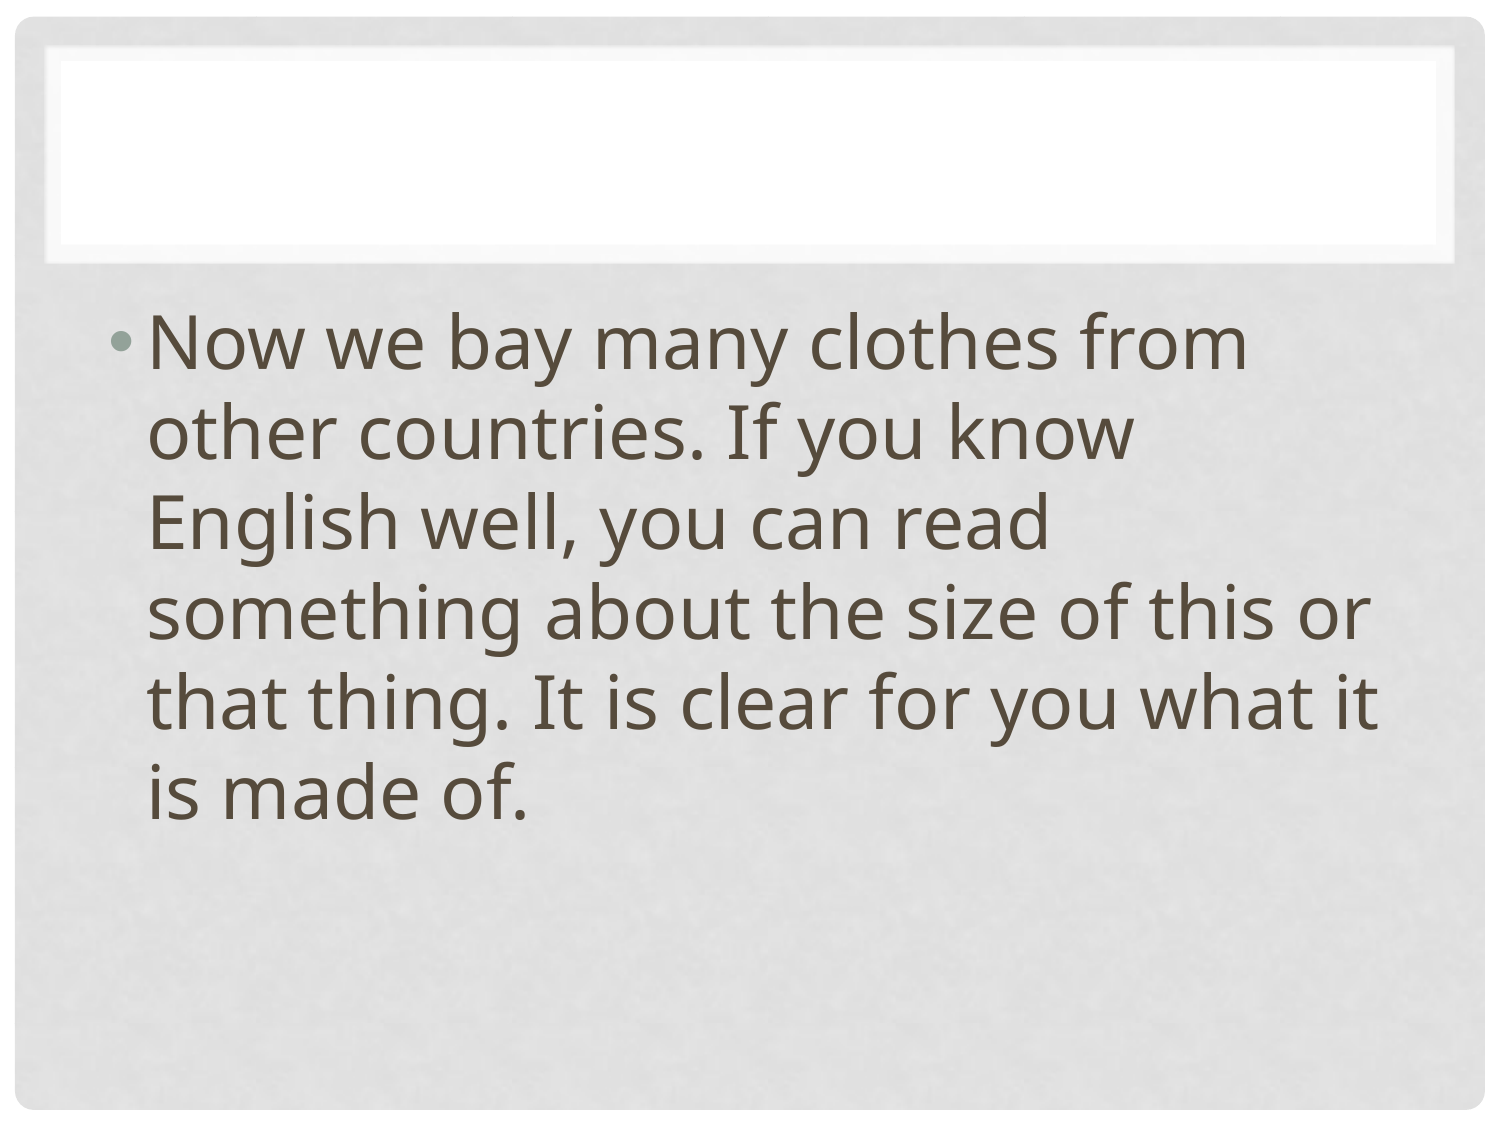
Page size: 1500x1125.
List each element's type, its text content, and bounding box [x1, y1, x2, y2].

list Now we bay many clothes from other countries. If you know English well, you can read something about the size of this or that thing. It is clear for you what it is made of. [75, 287, 1425, 1005]
